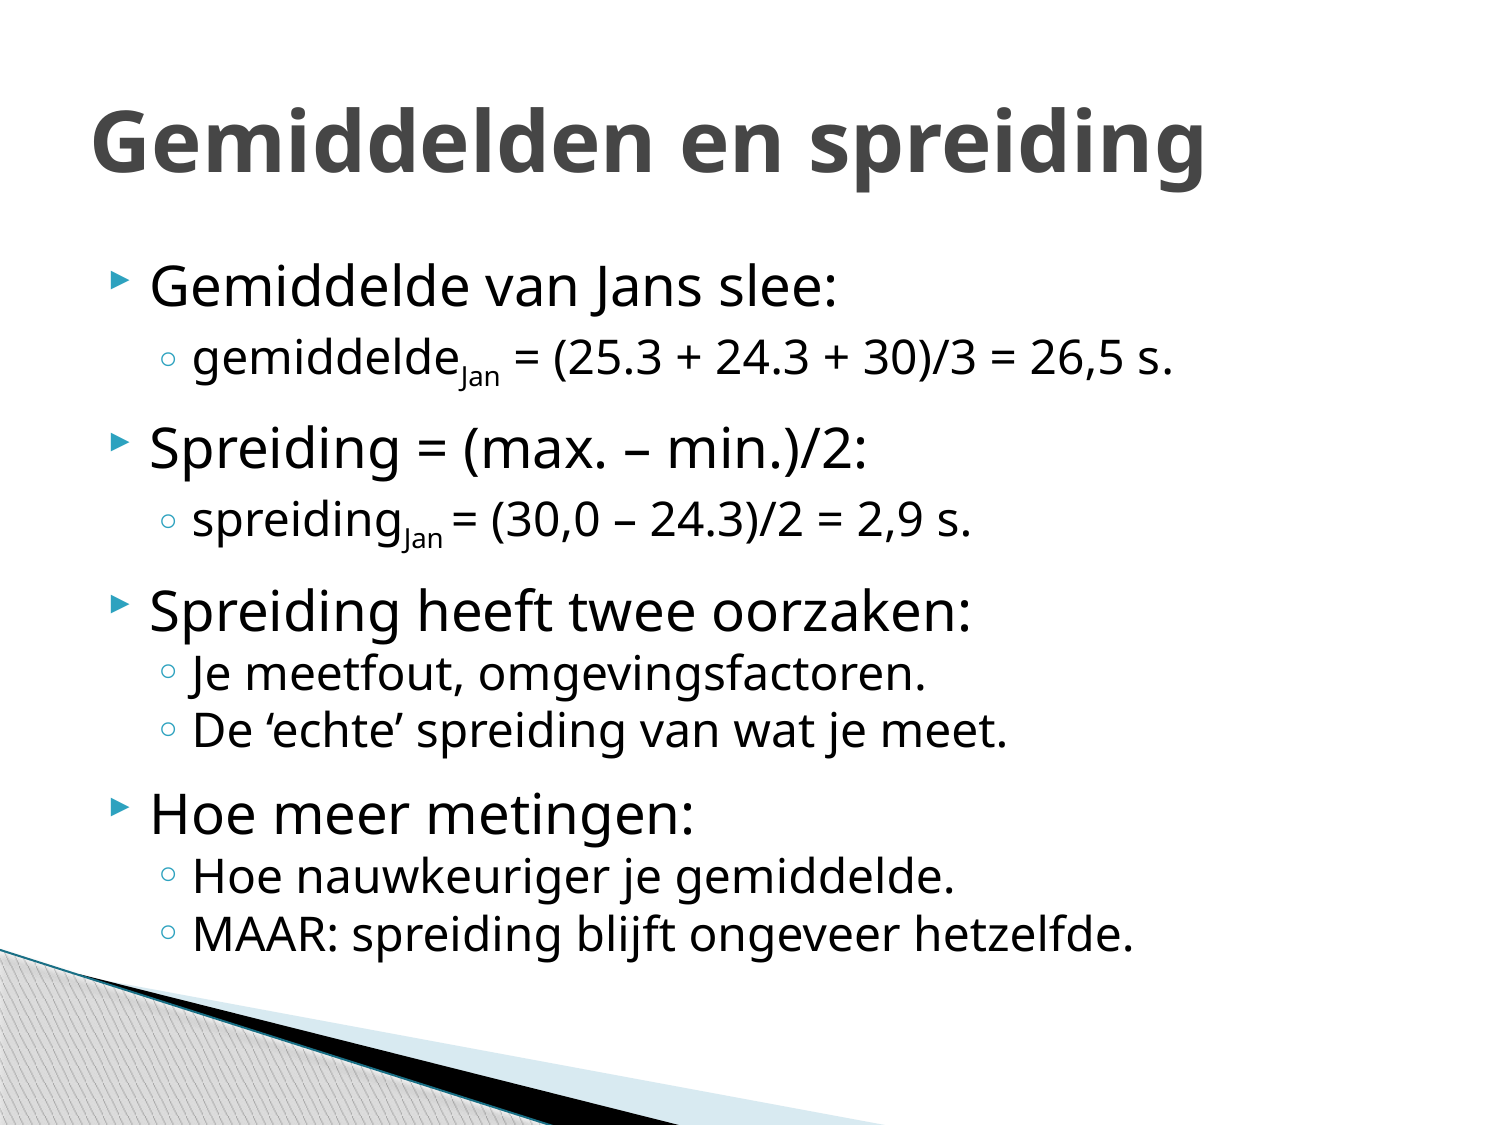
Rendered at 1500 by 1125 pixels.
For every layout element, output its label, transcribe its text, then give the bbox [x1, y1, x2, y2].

text_box Gemiddelde van Jans slee: gemiddeldeJan = (25.3 + 24.3 + 30)/3 = 26,5 s. Spreiding = (max. – min.)/2: spreidingJan = (30,0 – 24.3)/2 = 2,9 s. Spreiding heeft twee oorzaken: Je meetfout, omgevingsfactoren. De ‘echte’ spreiding van wat je meet. Hoe meer metingen: Hoe nauwkeuriger je gemiddelde. MAAR: spreiding blijft ongeveer hetzelfde. [74, 242, 1425, 986]
title Gemiddelden en spreiding [75, 45, 1425, 233]
